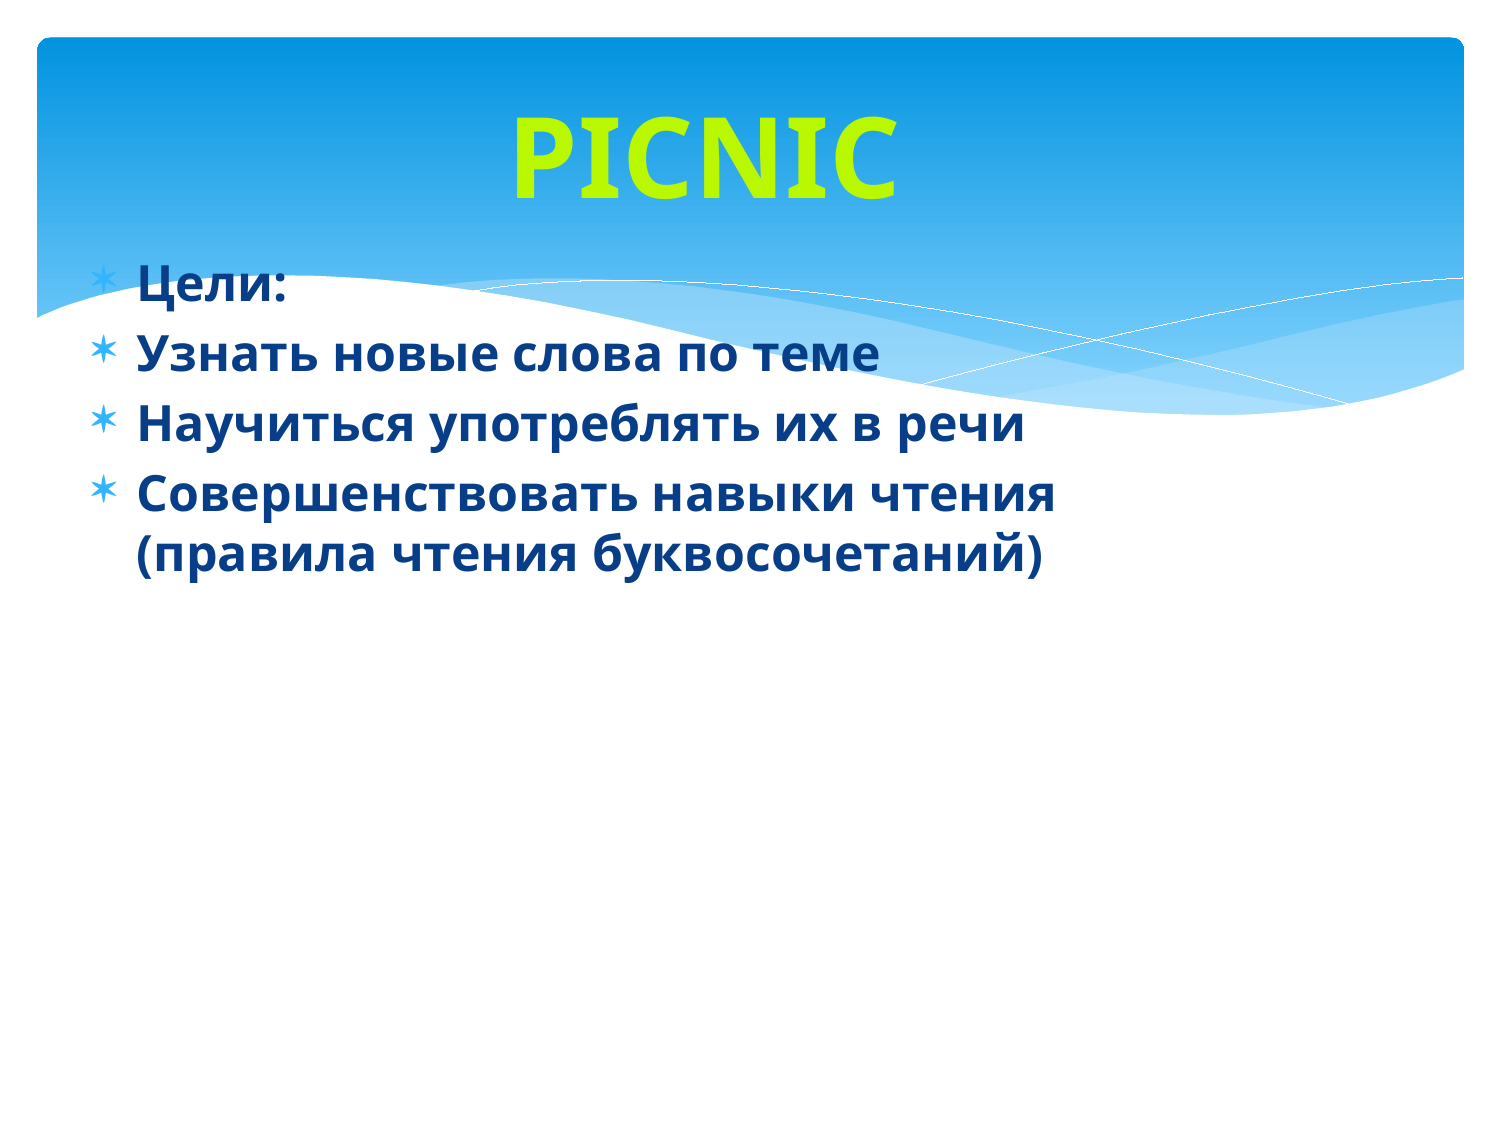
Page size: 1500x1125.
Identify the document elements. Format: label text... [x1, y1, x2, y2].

text_box Picnic [492, 78, 917, 229]
list Цели: Узнать новые слова по теме Научиться употреблять их в речи Совершенствовать навыки чтения (правила чтения буквосочетаний) [76, 243, 1292, 810]
